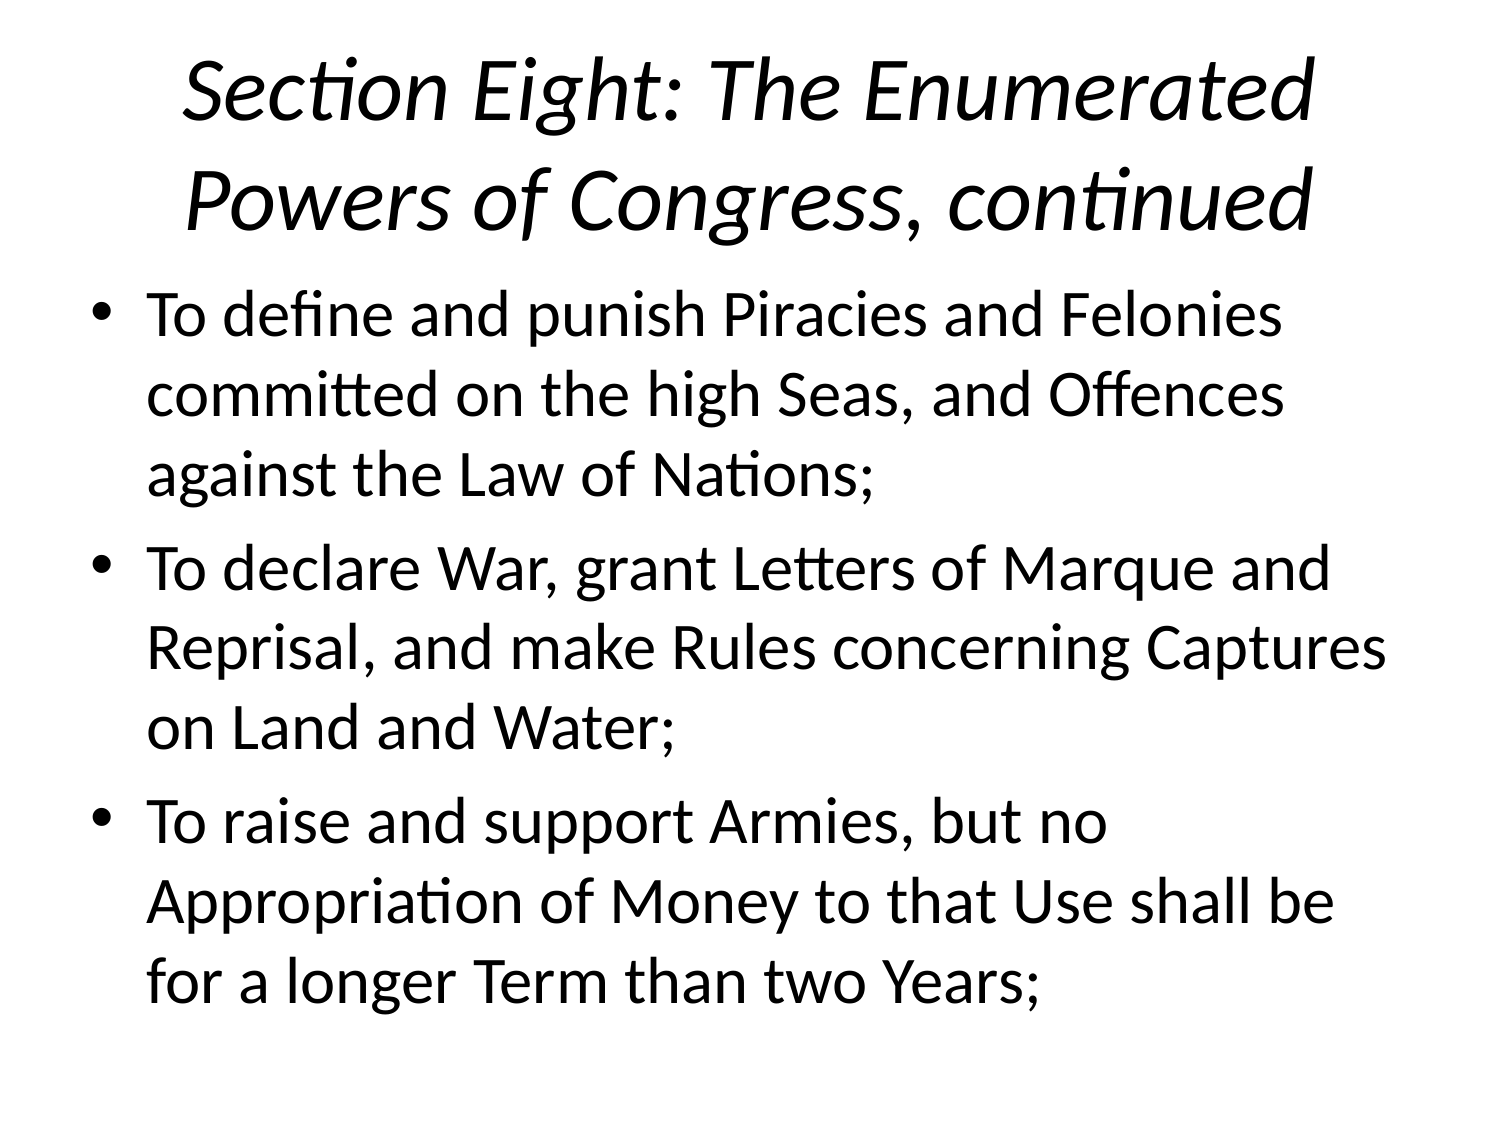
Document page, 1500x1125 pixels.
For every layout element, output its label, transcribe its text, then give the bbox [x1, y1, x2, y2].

list To define and punish Piracies and Felonies committed on the high Seas, and Offences against the Law of Nations; To declare War, grant Letters of Marque and Reprisal, and make Rules concerning Captures on Land and Water; To raise and support Armies, but no Appropriation of Money to that Use shall be for a longer Term than two Years; [74, 262, 1426, 1006]
title Section Eight: The Enumerated Powers of Congress, continued [74, 44, 1426, 233]
